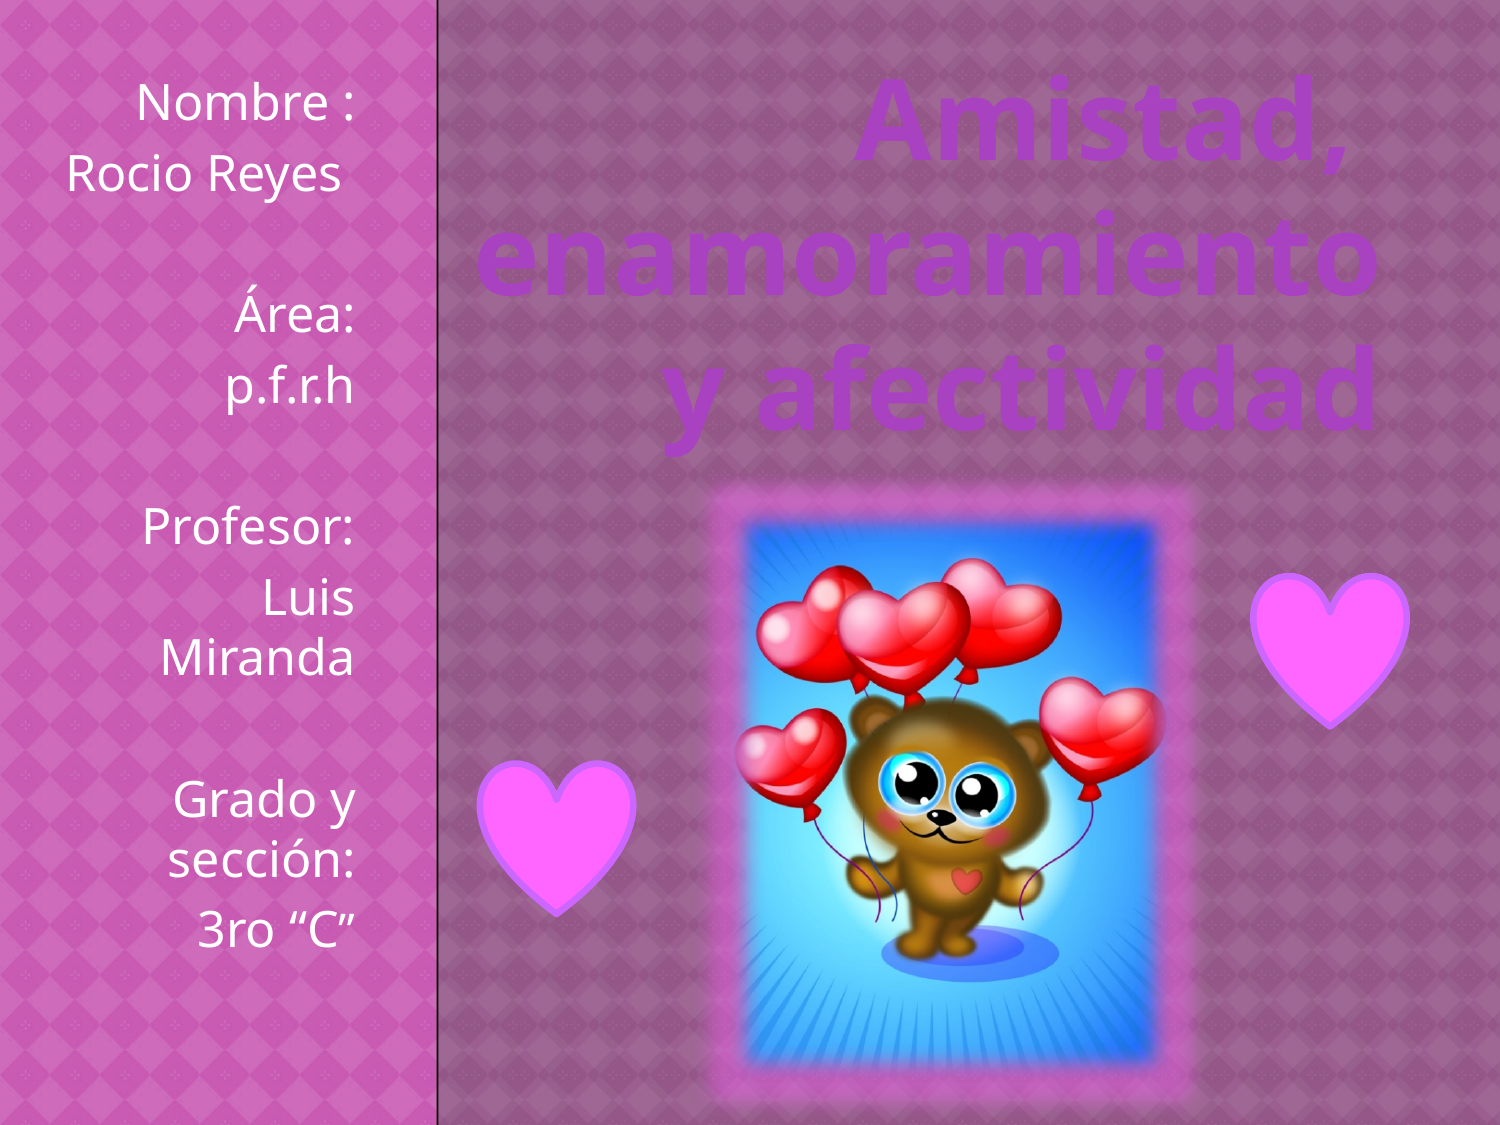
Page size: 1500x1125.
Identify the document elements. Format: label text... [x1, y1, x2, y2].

subtitle Nombre : Rocio Reyes Área: p.f.r.h Profesor: Luis Miranda Grado y sección: 3ro “C” [46, 70, 364, 1079]
picture [726, 503, 1174, 1083]
text_box [1250, 572, 1411, 730]
text_box [476, 760, 637, 918]
title Amistad, enamoramiento y afectividad [457, 87, 1390, 558]
